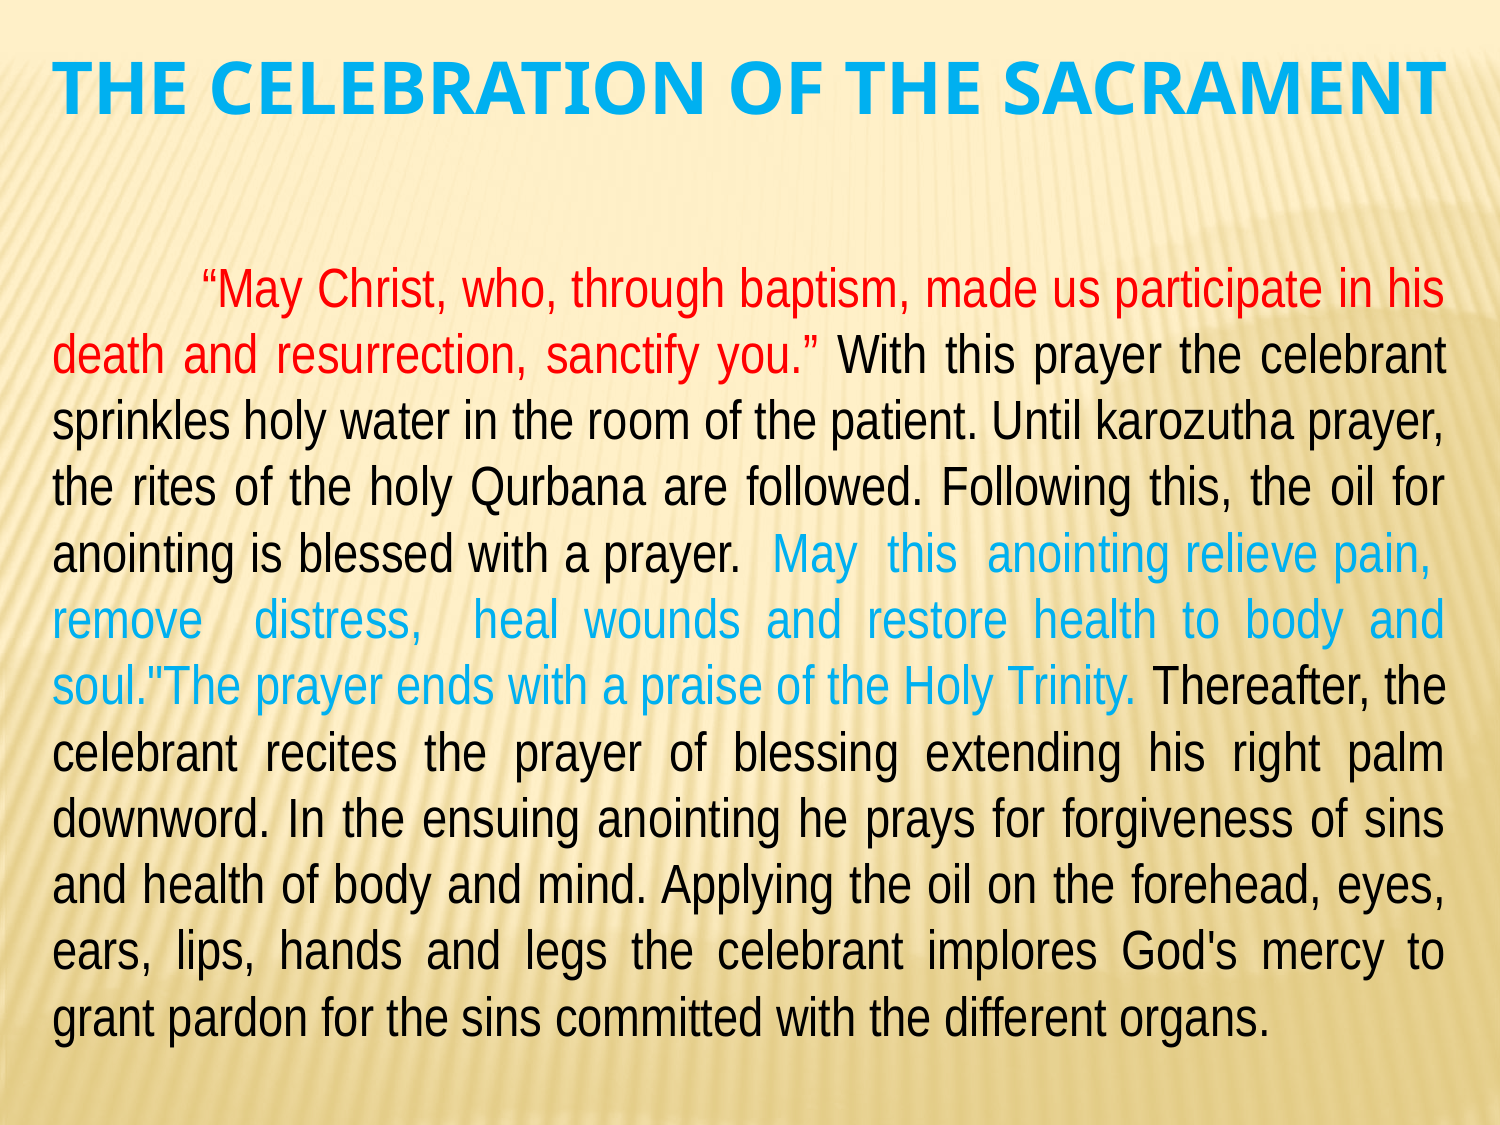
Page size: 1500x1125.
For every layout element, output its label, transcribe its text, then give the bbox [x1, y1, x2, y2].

text_box THE CELEBRATION OF THE SACRAMENT [0, 33, 1500, 137]
text_box “May Christ, who, through baptism, made us participate in his death and resurrection, sanctify you.” With this prayer the celebrant sprinkles holy water in the room of the patient. Until karozutha prayer, the rites of the holy Qurbana are followed. Following this, the oil for anointing is blessed with a prayer. May this anointing relieve pain, remove distress, heal wounds and restore health to body and soul."The prayer ends with a praise of the Holy Trinity. Thereafter, the celebrant recites the prayer of blessing extending his right palm downword. In the ensuing anointing he prays for forgiveness of sins and health of body and mind. Applying the oil on the forehead, eyes, ears, lips, hands and legs the celebrant implores God's mercy to grant pardon for the sins committed with the different organs. [37, 244, 1463, 1055]
